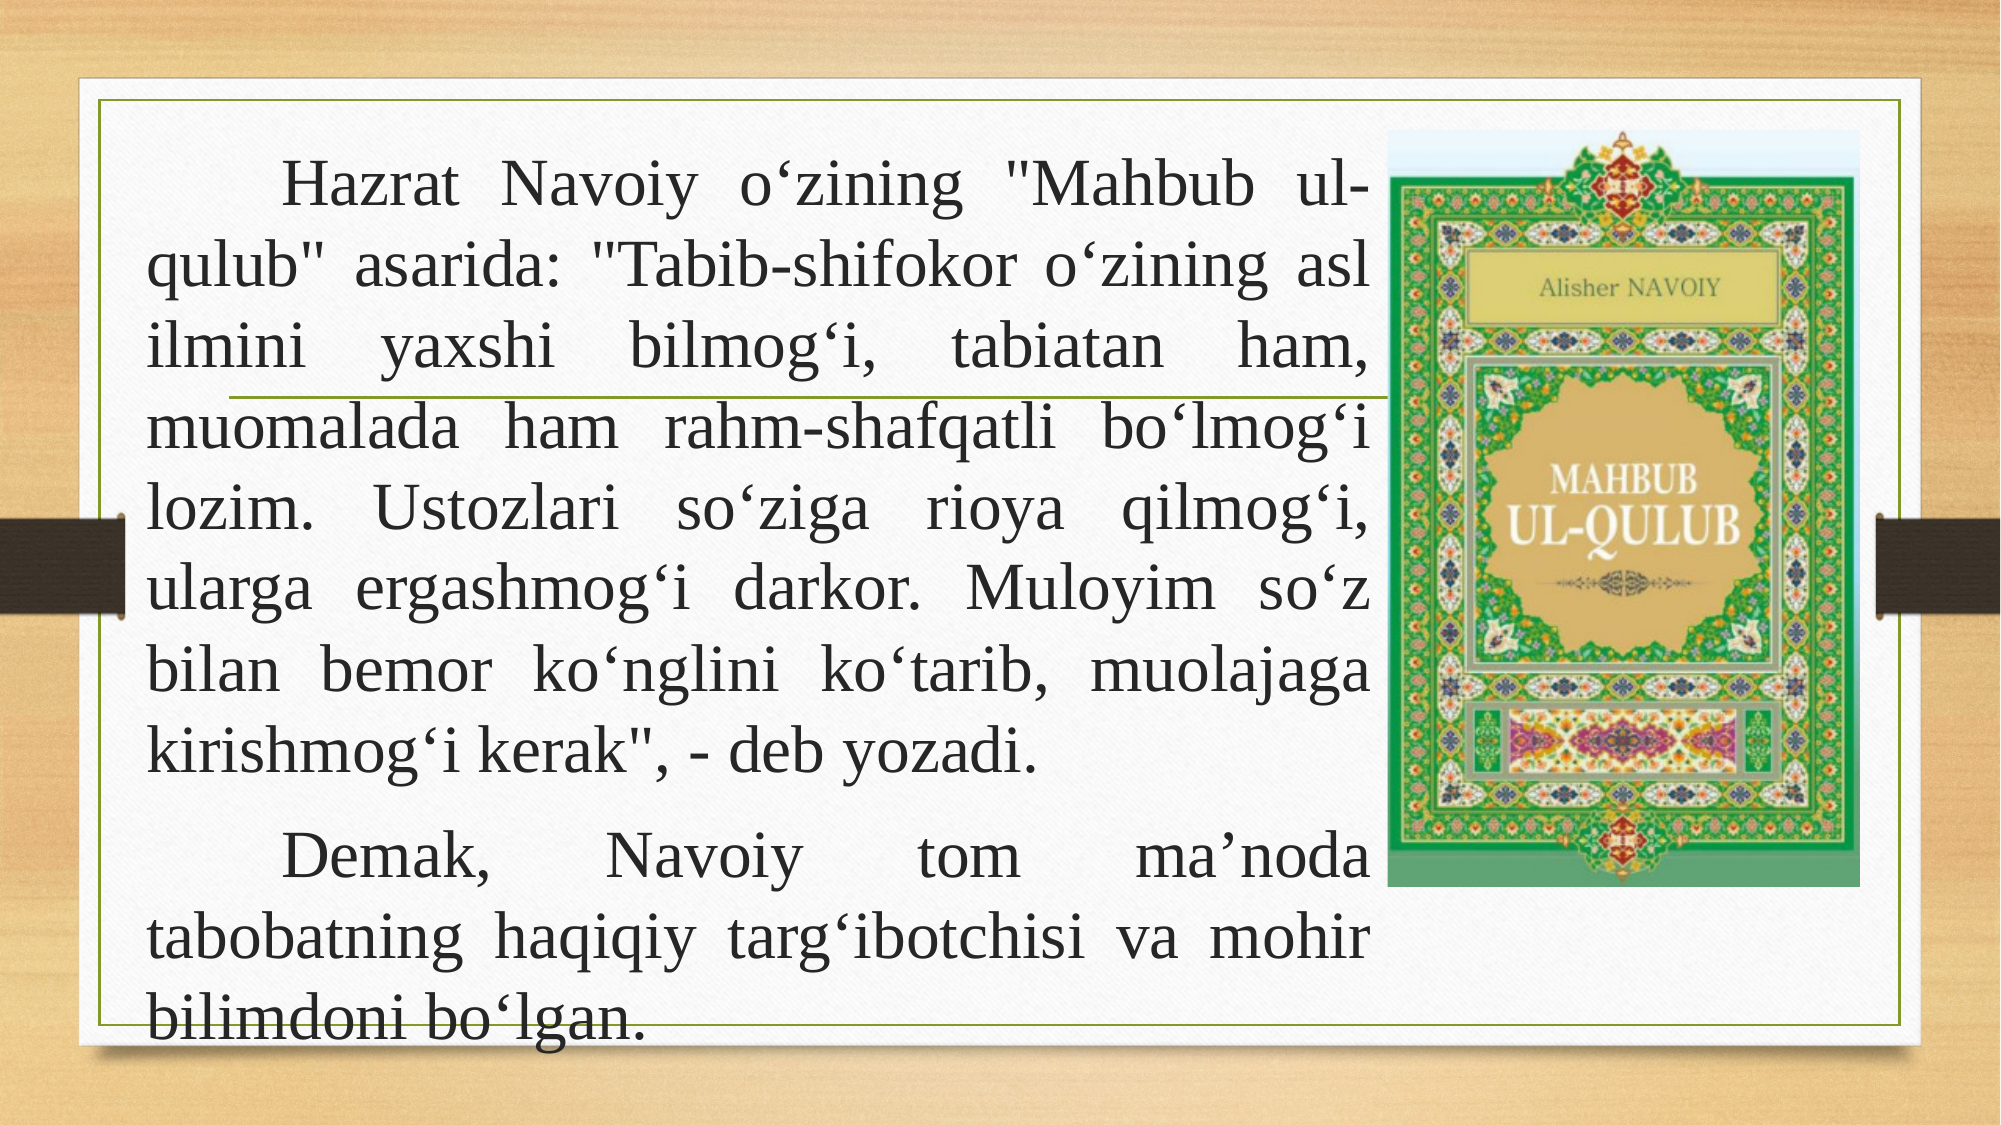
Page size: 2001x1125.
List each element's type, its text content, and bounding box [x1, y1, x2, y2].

picture [0, 0, 2001, 1125]
list Hazrat Navoiy o‘zining "Mahbub ul-qulub" asarida: "Tabib-shifokor o‘zining asl ilmini yaxshi bilmog‘i, tabiatan ham, muomalada ham rahm-shafqatli bo‘lmog‘i lozim. Ustozlari so‘ziga rioya qilmog‘i, ularga ergashmog‘i darkor. Muloyim so‘z bilan bemor ko‘nglini ko‘tarib, muolajaga kirishmog‘i kerak", - deb yozadi. Demak, Navoiy tom ma’noda tabobatning haqiqiy targ‘ibotchisi va mohir bilimdoni bo‘lgan. [130, 130, 1388, 1071]
